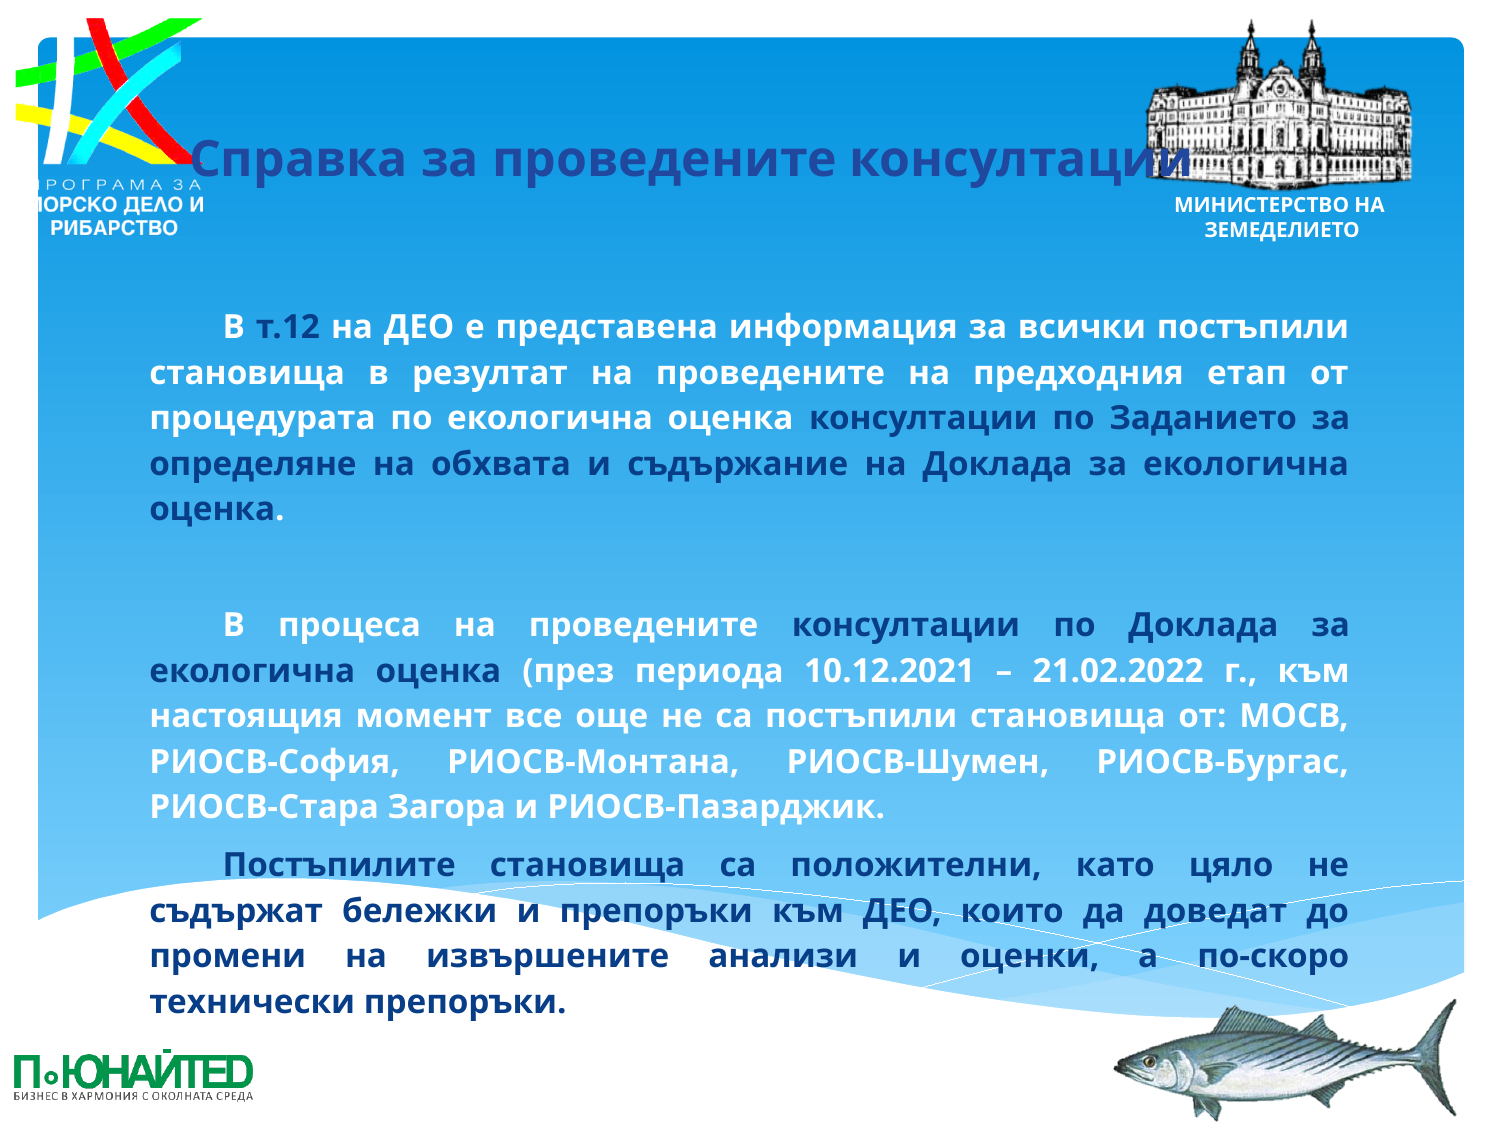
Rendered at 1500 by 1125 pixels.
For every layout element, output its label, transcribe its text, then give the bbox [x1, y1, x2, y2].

text_box В т.12 на ДЕО е представена информация за всички постъпили становища в резултат на проведените на предходния етап от процедурата по екологична оценка консултации по Заданието за определяне на обхвата и съдържание на Доклада за екологична оценка. В процеса на проведените консултации по Доклада за екологична оценка (през периода 10.12.2021 – 21.02.2022 г., към настоящия момент все още не са постъпили становища от: МОСВ, РИОСВ-София, РИОСВ-Монтана, РИОСВ-Шумен, РИОСВ-Бургас, РИОСВ-Стара Загора и РИОСВ-Пазарджик. Постъпилите становища са положителни, като цяло не съдържат бележки и препоръки към ДЕО, които да доведат до промени на извършените анализи и оценки, а по-скоро технически препоръки. [134, 292, 1366, 1086]
picture [1110, 994, 1462, 1125]
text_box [1088, 13, 1476, 250]
picture [0, 8, 215, 241]
subtitle [0, 194, 1270, 703]
subtitle [0, 0, 1270, 130]
picture [13, 1049, 253, 1102]
text_box Справка за проведените консултации [220, 130, 1082, 194]
